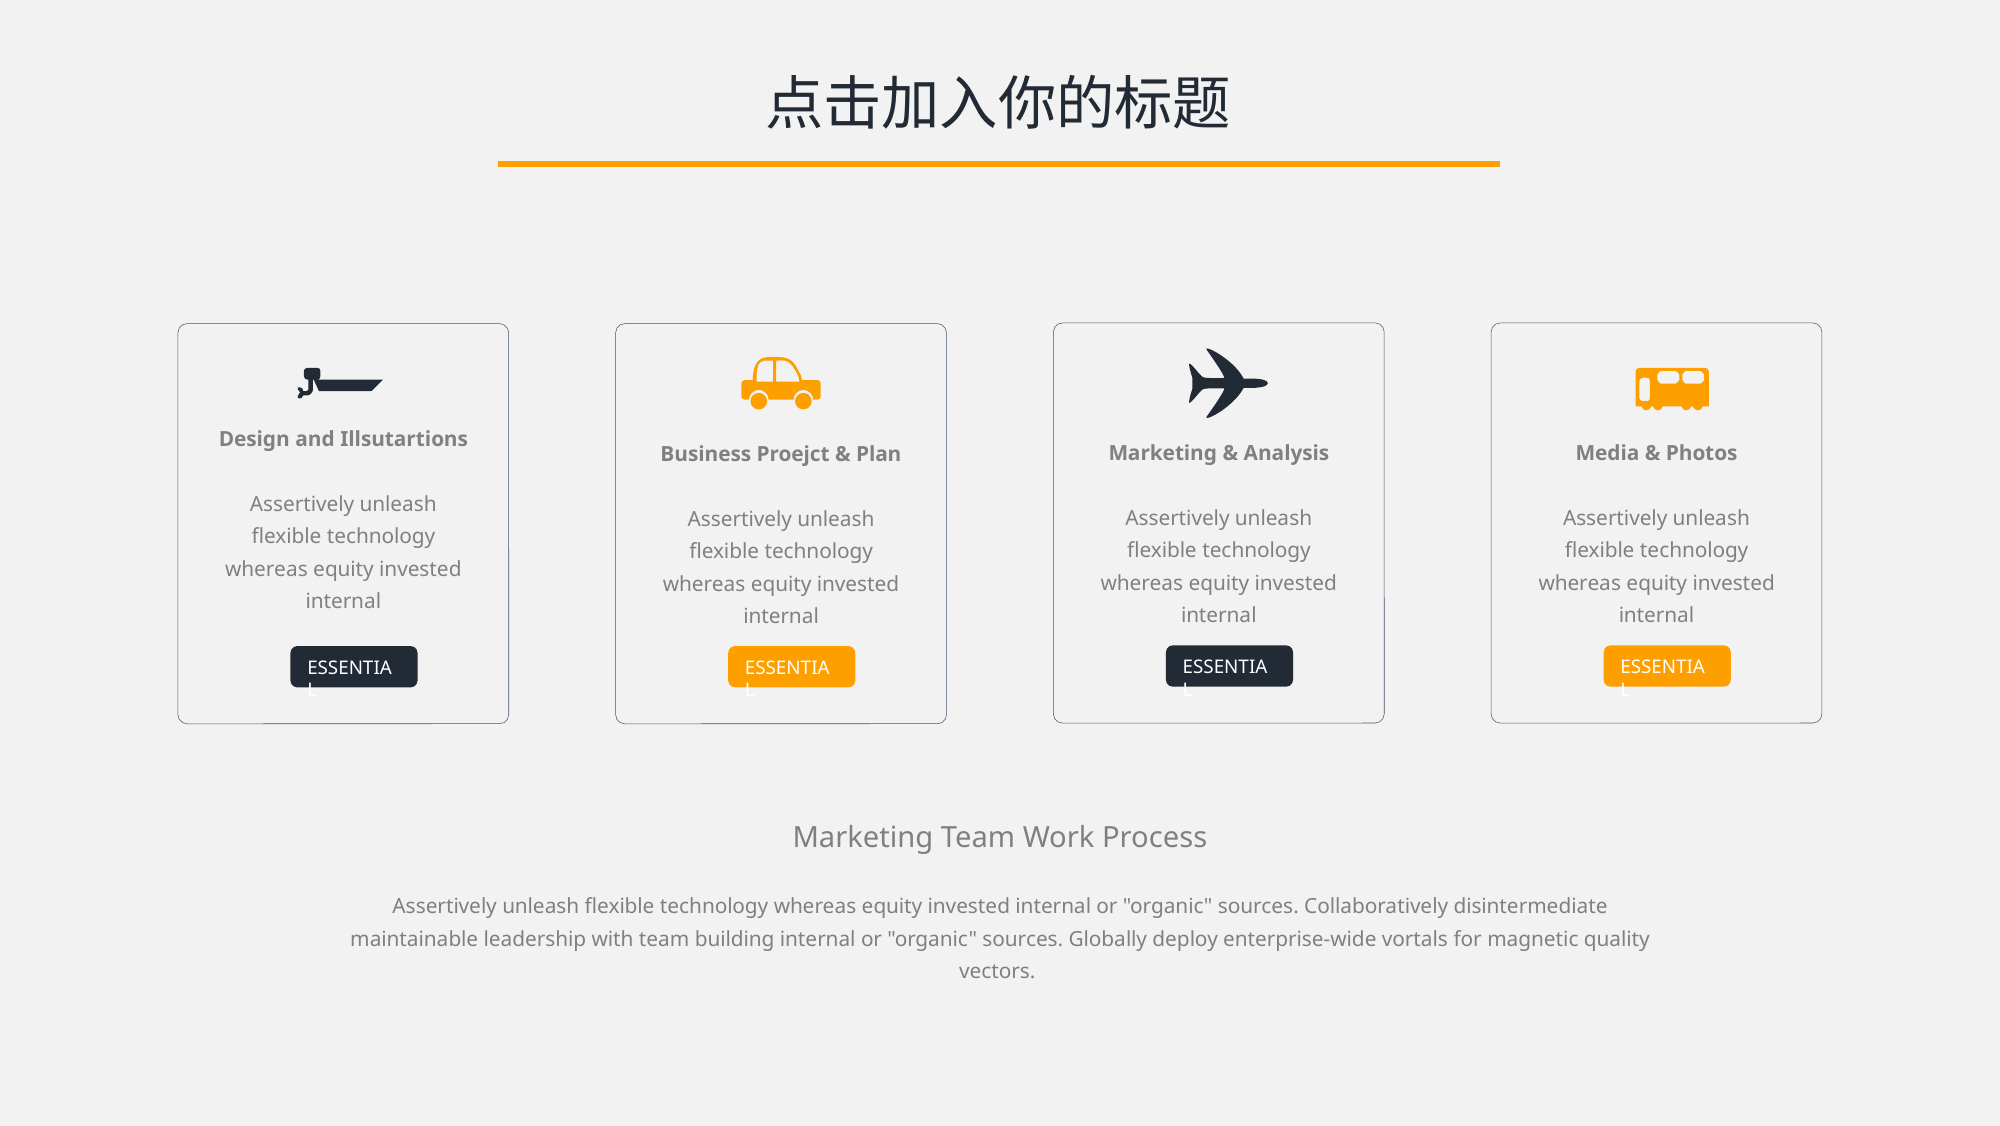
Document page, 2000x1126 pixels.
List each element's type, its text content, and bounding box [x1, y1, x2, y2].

text_box [297, 367, 383, 399]
text_box [741, 356, 821, 410]
text_box [175, 321, 511, 726]
text_box [1635, 367, 1709, 411]
text_box Media & Photos Assertively unleash flexible technology whereas equity invested internal [1517, 359, 1796, 635]
text_box ESSENTIAL [1603, 645, 1731, 687]
text_box Business Proejct & Plan Assertively unleash flexible technology whereas equity invested internal [641, 360, 921, 635]
text_box [1051, 320, 1387, 726]
text_box [613, 321, 949, 726]
text_box ESSENTIAL [1165, 645, 1294, 687]
text_box Marketing Team Work Process Assertively unleash flexible technology whereas equity invested internal or "organic" sources. Collaboratively disintermediate maintainable leadership with team building internal or "organic" sources. Globally deploy enterprise-wide vortals for magnetic quality vectors. [327, 800, 1673, 991]
text_box Marketing & Analysis Assertively unleash flexible technology whereas equity invested internal [1079, 359, 1359, 635]
text_box ESSENTIAL [290, 646, 418, 688]
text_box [497, 65, 1501, 165]
text_box [1189, 348, 1268, 418]
text_box Design and Illsutartions Assertively unleash flexible technology whereas equity invested internal [204, 360, 483, 620]
text_box [1489, 320, 1825, 726]
text_box ESSENTIAL [728, 646, 856, 688]
